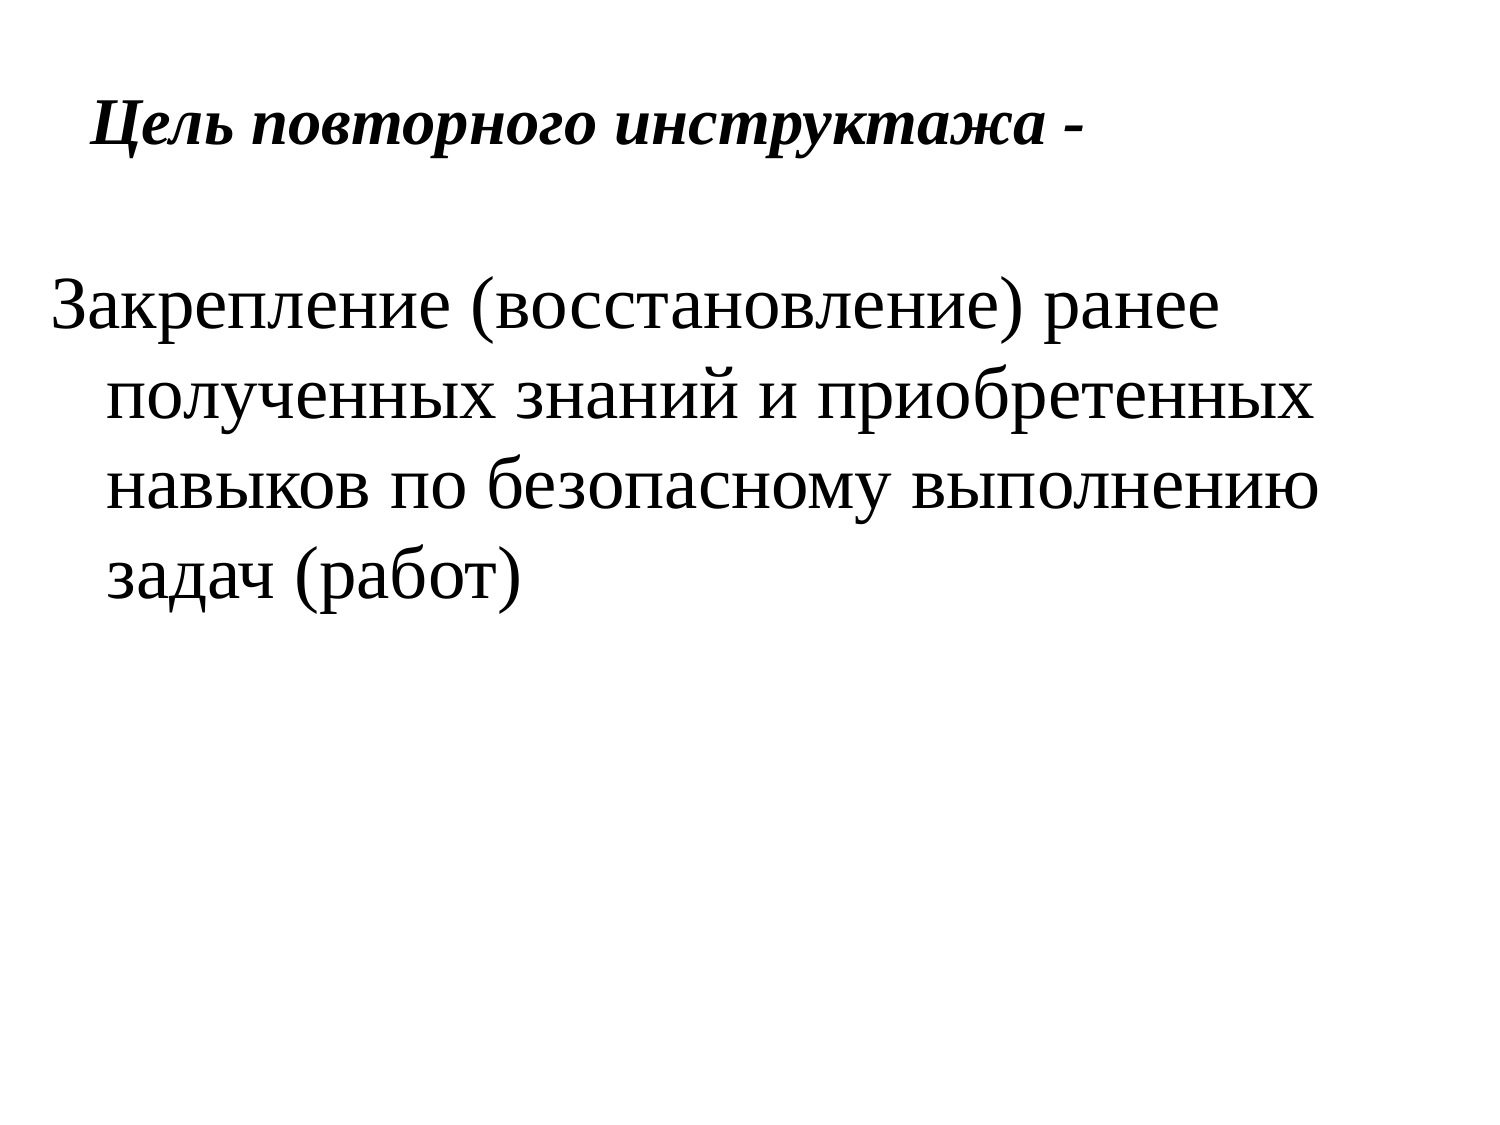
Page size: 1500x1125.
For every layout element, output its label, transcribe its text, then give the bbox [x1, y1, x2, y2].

list Цель повторного инструктажа - [75, 70, 1430, 246]
text_box Закрепление (восстановление) ранее полученных знаний и приобретенных навыков по безопасному выполнению задач (работ) [35, 246, 1461, 821]
